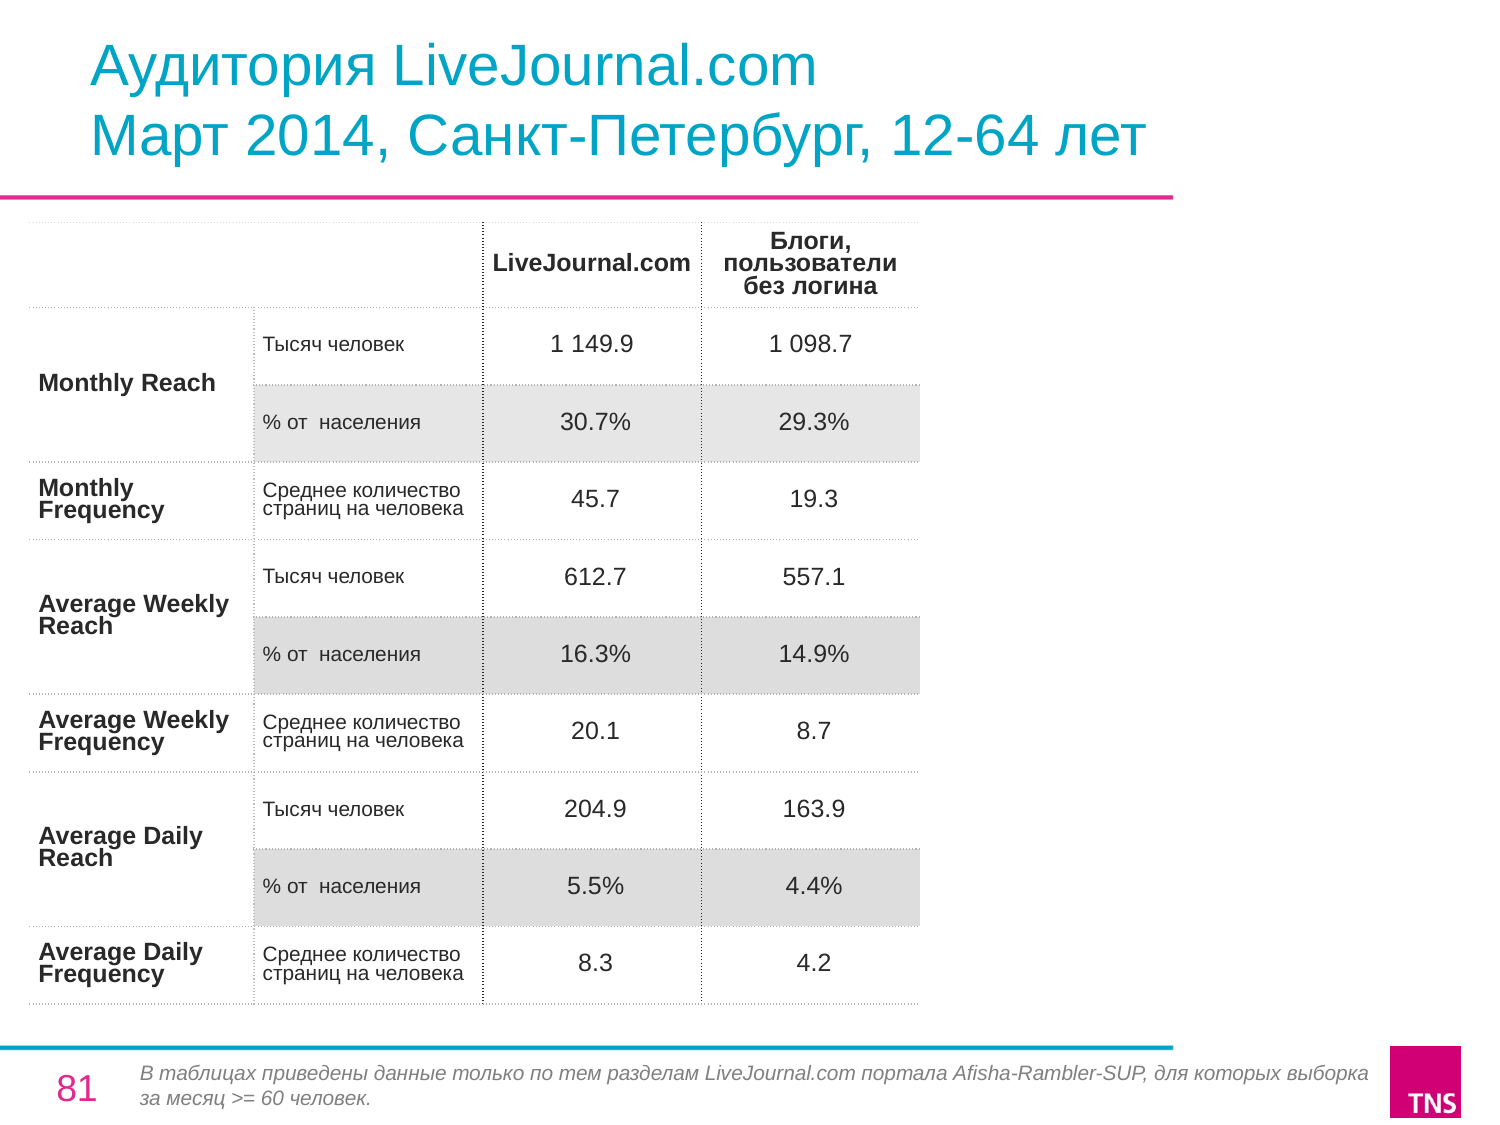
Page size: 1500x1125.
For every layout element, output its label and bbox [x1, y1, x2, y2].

slide_number [40, 1055, 392, 1125]
table_header [29, 223, 920, 308]
title [74, 8, 1476, 187]
table_cell [29, 308, 920, 1004]
picture [0, 0, 1500, 1125]
text_box [125, 1052, 1400, 1117]
